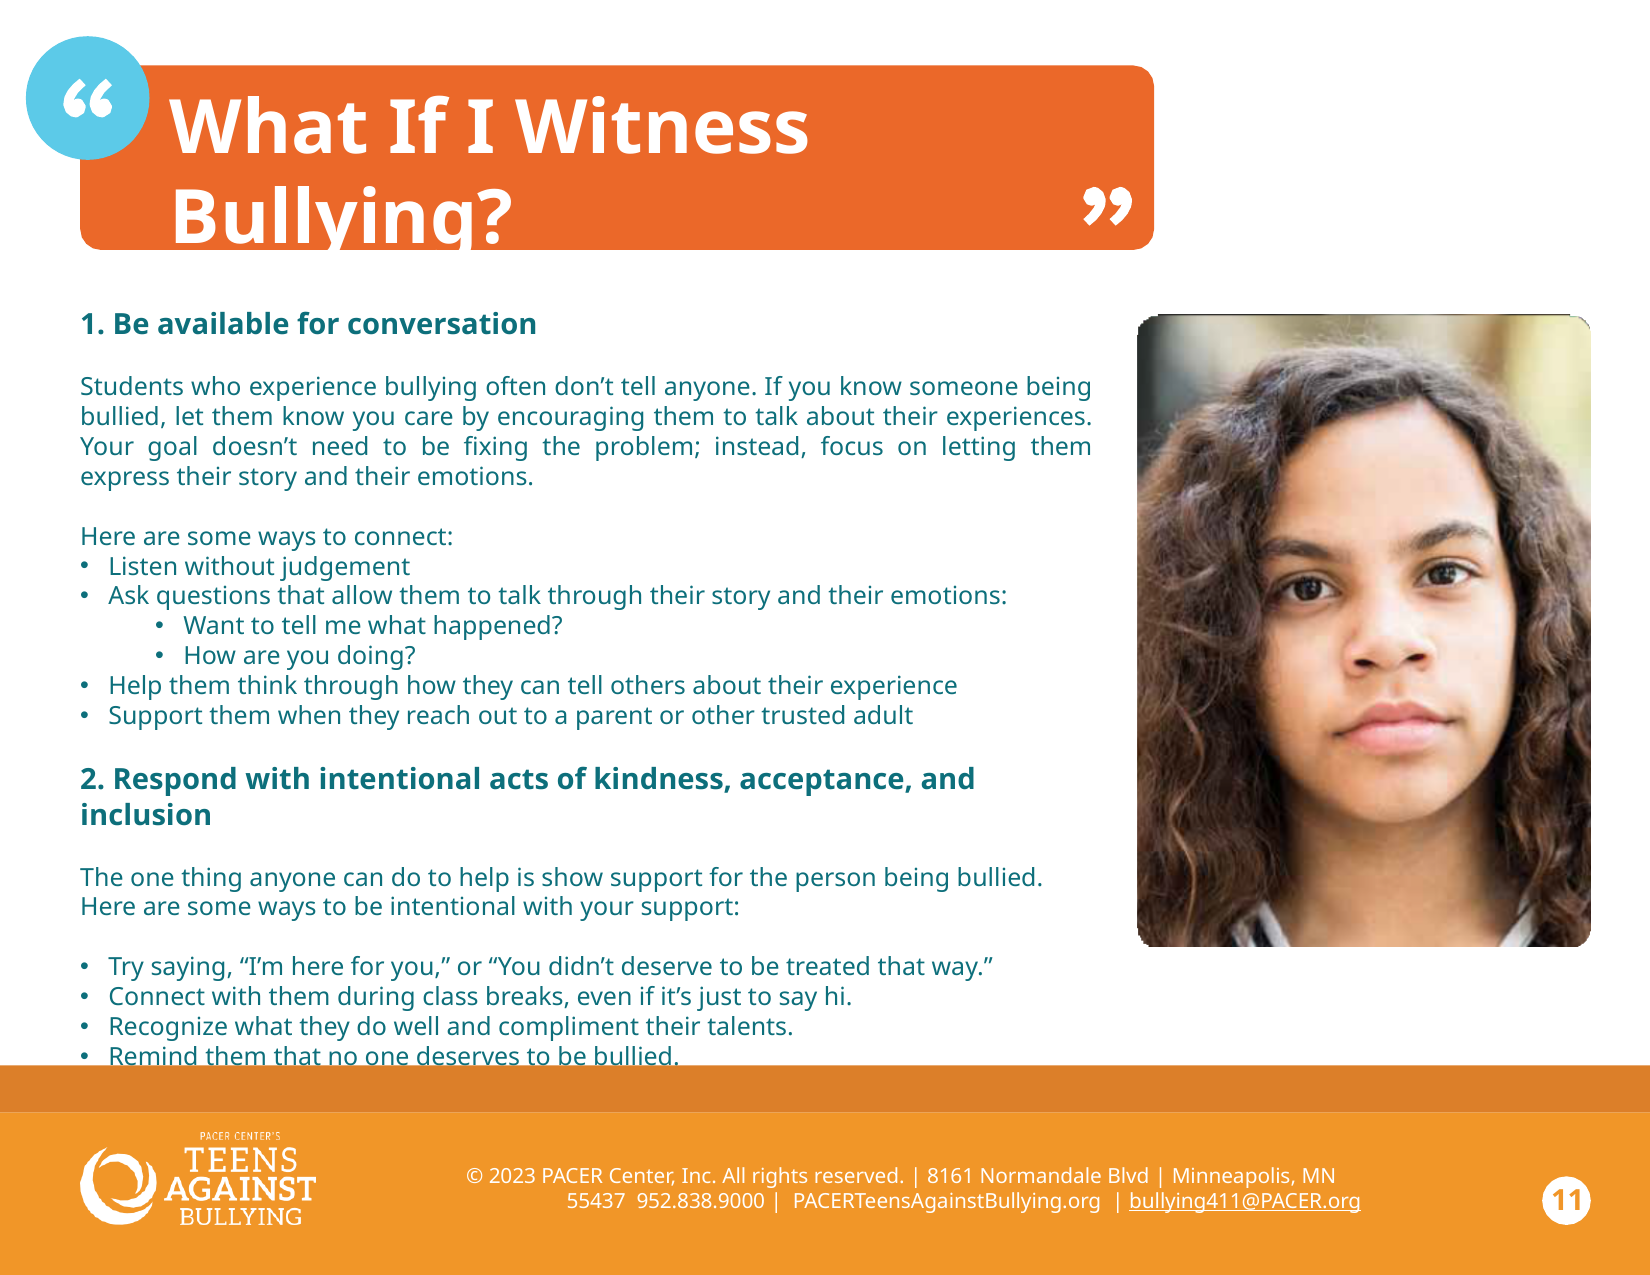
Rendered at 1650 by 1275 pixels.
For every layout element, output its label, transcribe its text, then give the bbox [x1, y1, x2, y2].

text_box [80, 1132, 316, 1225]
text_box [63, 78, 86, 118]
text_box [89, 78, 112, 118]
text_box [1587, 1187, 1591, 1214]
text_box [1542, 1187, 1546, 1214]
text_box [1135, 312, 1591, 947]
title What If I Witness Bullying? [167, 76, 1129, 292]
text_box [25, 36, 150, 160]
text_box [1554, 1176, 1579, 1180]
text_box [0, 1065, 1650, 1113]
text_box [80, 65, 1155, 250]
text_box 1. Be available for conversation Students who experience bullying often don’t tell anyone. If you know someone being bullied, let them know you care by encouraging them to talk about their experiences. Your goal doesn’t need to be fixing the problem; instead, focus on letting them express their story and their emotions. Here are some ways to connect: Listen without judgement Ask questions that allow them to talk through their story and their emotions: Want to tell me what happened? How are you doing? Help them think through how they can tell others about their experience Support them when they reach out to a parent or other trusted adult 2. Respond with intentional acts of kindness, acceptance, and inclusion The one thing anyone can do to help is show support for the person being bullied. Here are some ways to be intentional with your support: Try saying, “I’m here for you,” or “You didn’t deserve to be treated that way.” Connect with them during class breaks, even if it’s just to say hi. Recognize what they do well and compliment their talents. Remind them that no one deserves to be bullied. [78, 302, 1096, 1071]
footer © 2023 PACER Center, Inc. All rights reserved. | 8161 Normandale Blvd | Minneapolis, MN 55437 952.838.9000 | PACERTeensAgainstBullying.org | bullying411@PACER.org [464, 1161, 1374, 1275]
text_box 11 [1546, 1180, 1587, 1222]
